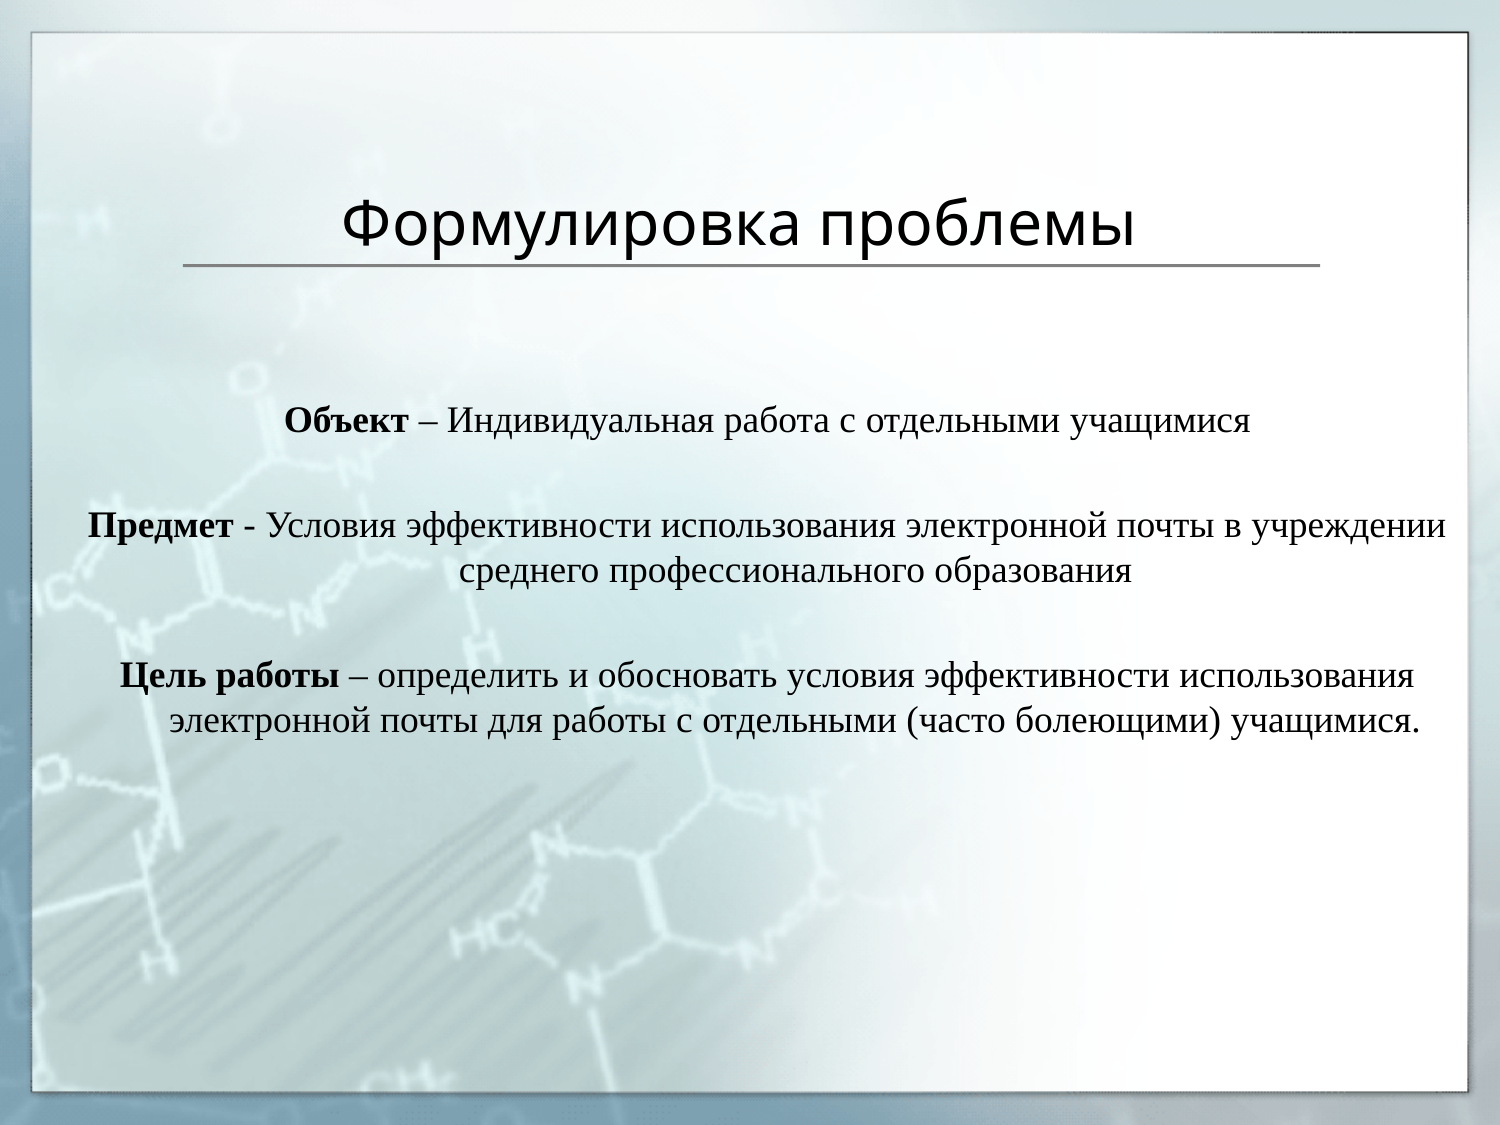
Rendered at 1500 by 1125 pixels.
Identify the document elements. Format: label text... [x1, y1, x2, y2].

title Формулировка проблемы [0, 108, 1500, 323]
picture [0, 0, 1500, 108]
list Объект – Индивидуальная работа с отдельными учащимися Предмет - Условия эффективности использования электронной почты в учреждении среднего профессионального образования Цель работы – определить и обосновать условия эффективности использования электронной почты для работы с отдельными (часто болеющими) учащимися. [70, 387, 1466, 988]
picture [0, 323, 1500, 1125]
